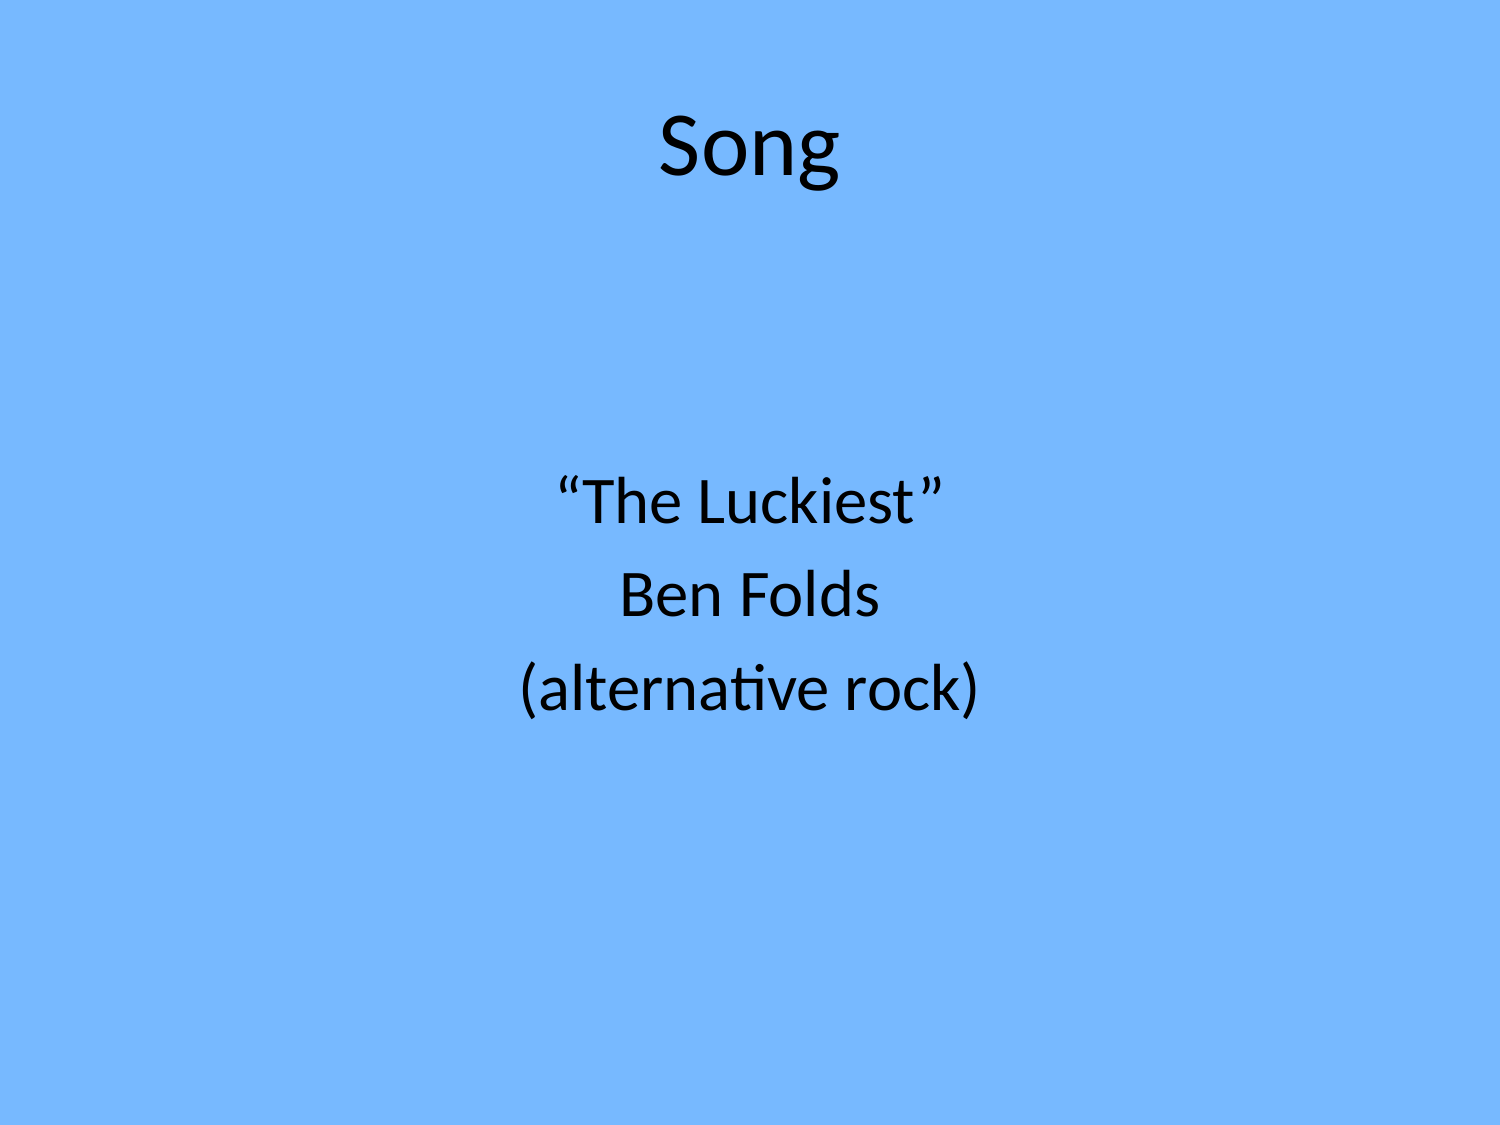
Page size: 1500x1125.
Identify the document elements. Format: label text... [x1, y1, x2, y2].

list “The Luckiest” Ben Folds (alternative rock) [75, 262, 1425, 1005]
title Song [75, 45, 1425, 233]
